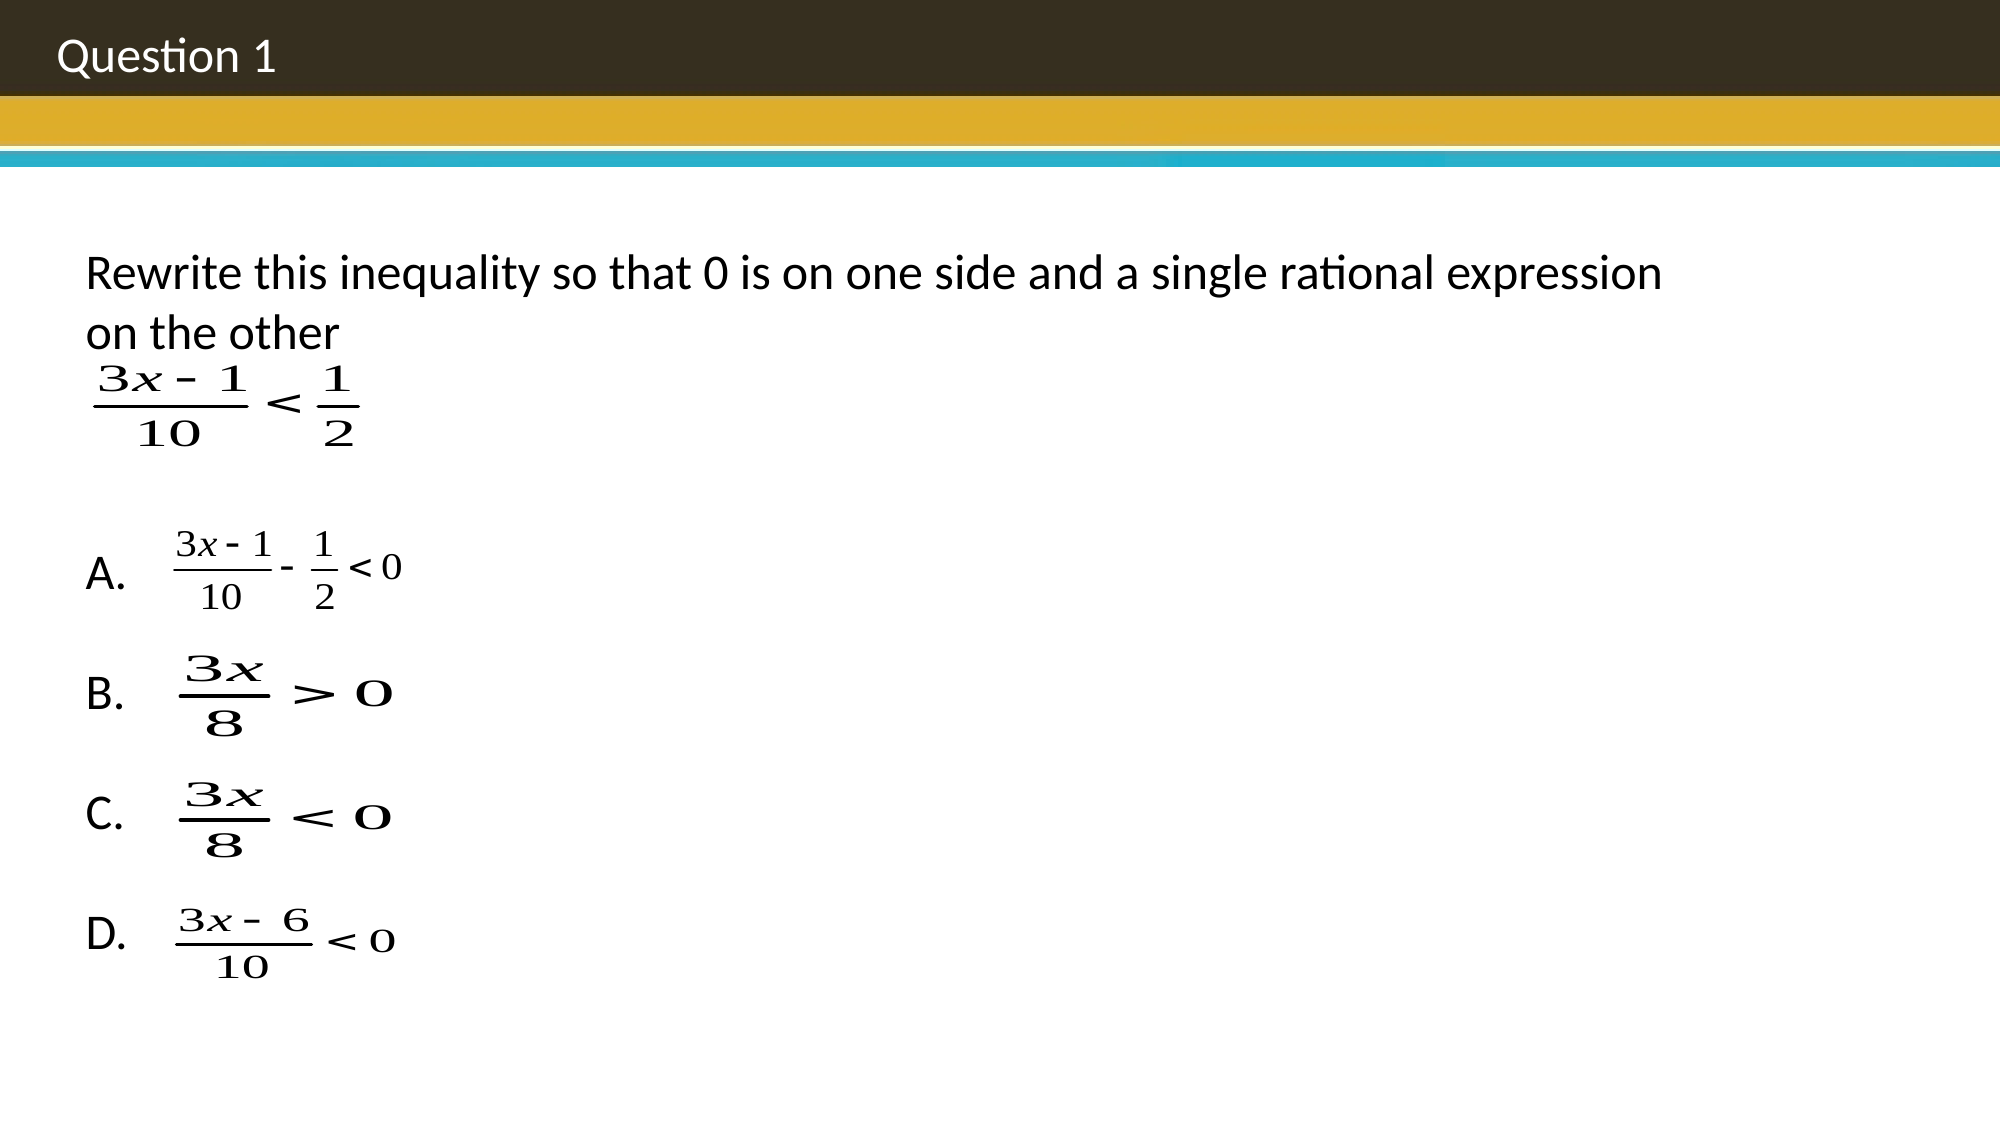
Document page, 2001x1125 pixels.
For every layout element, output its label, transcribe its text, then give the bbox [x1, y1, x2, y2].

text_box Rewrite this inequality so that 0 is on one side and a single rational expression on the other B. C. D. [70, 232, 1978, 967]
picture [166, 899, 405, 987]
picture [166, 645, 408, 745]
picture [0, 0, 2000, 167]
picture [83, 354, 372, 455]
text_box Question 1 [41, 14, 293, 90]
picture [166, 772, 408, 865]
picture [166, 519, 408, 618]
